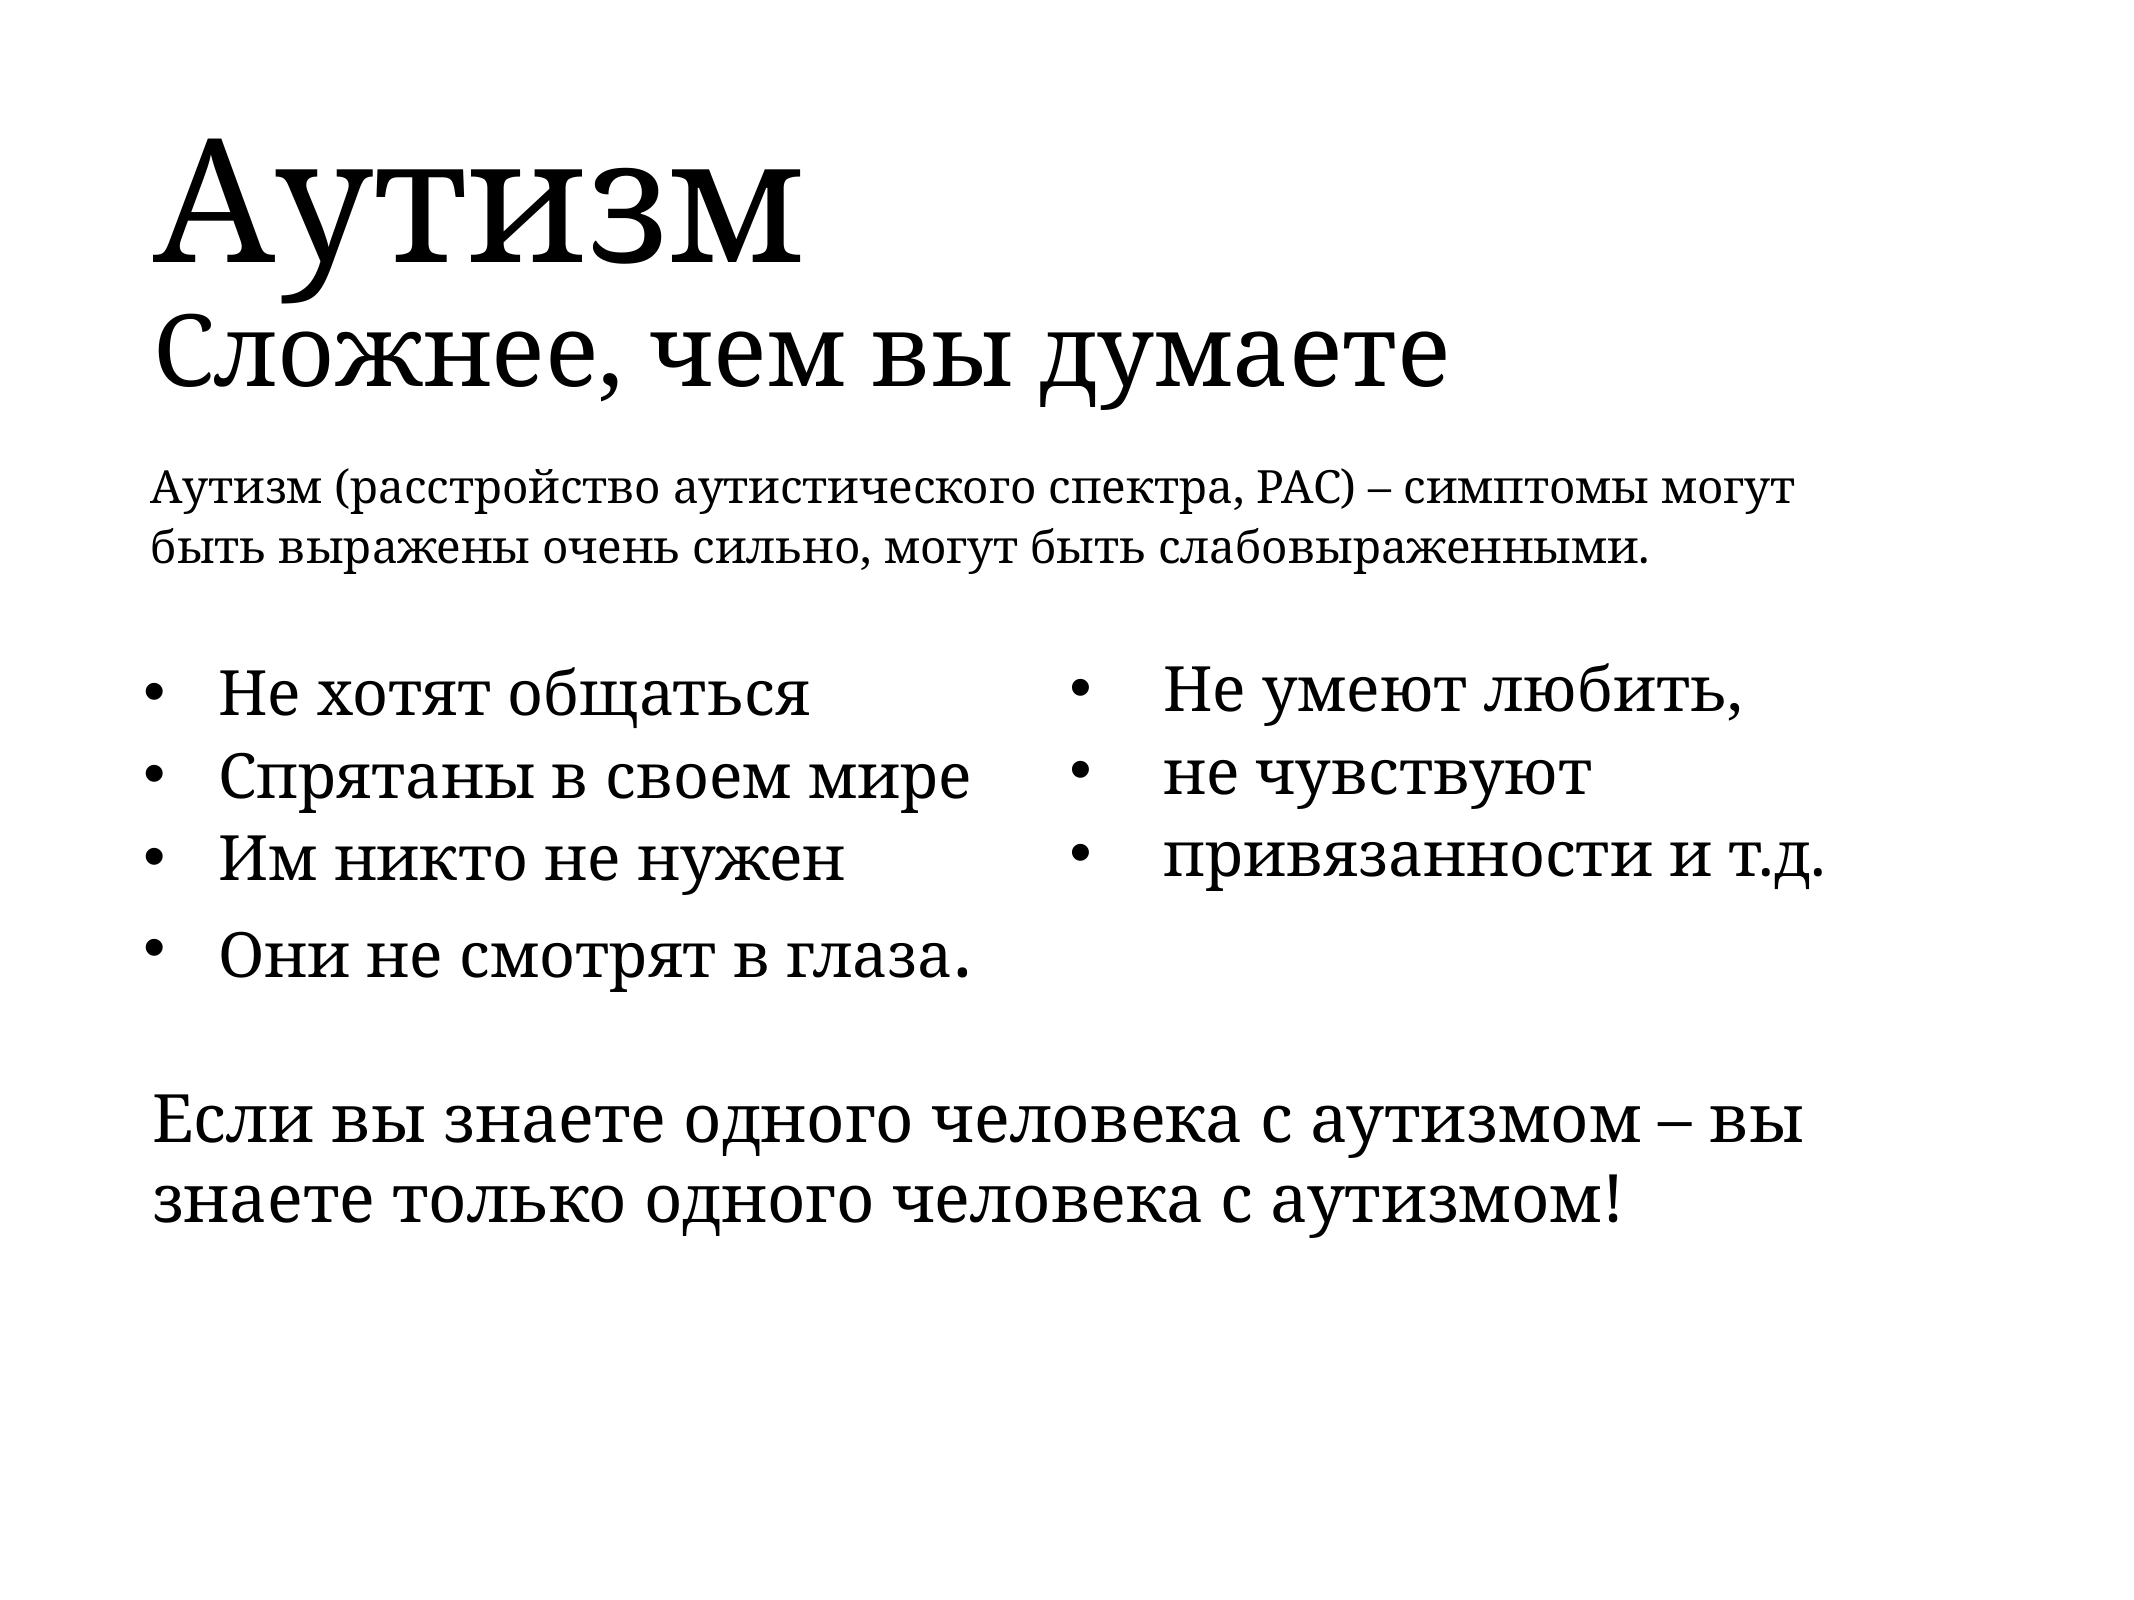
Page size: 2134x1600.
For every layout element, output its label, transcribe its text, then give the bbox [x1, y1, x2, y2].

text_box Аутизм (расстройство аутистического спектра, РАС) – симптомы могут быть выражены очень сильно, могут быть слабовыраженными. [150, 452, 1941, 574]
text_box Не умеют любить, не чувствуют привязанности и т.д. [1054, 634, 1842, 897]
text_box Не хотят общаться Спрятаны в своем мире Им никто не нужен Они не смотрят в глаза. [128, 638, 988, 1000]
text_box Если вы знаете одного человека с аутизмом – вы знаете только одного человека с аутизмом! [152, 1075, 1965, 1236]
text_box Аутизм Сложнее, чем вы думаете [145, 104, 2047, 416]
